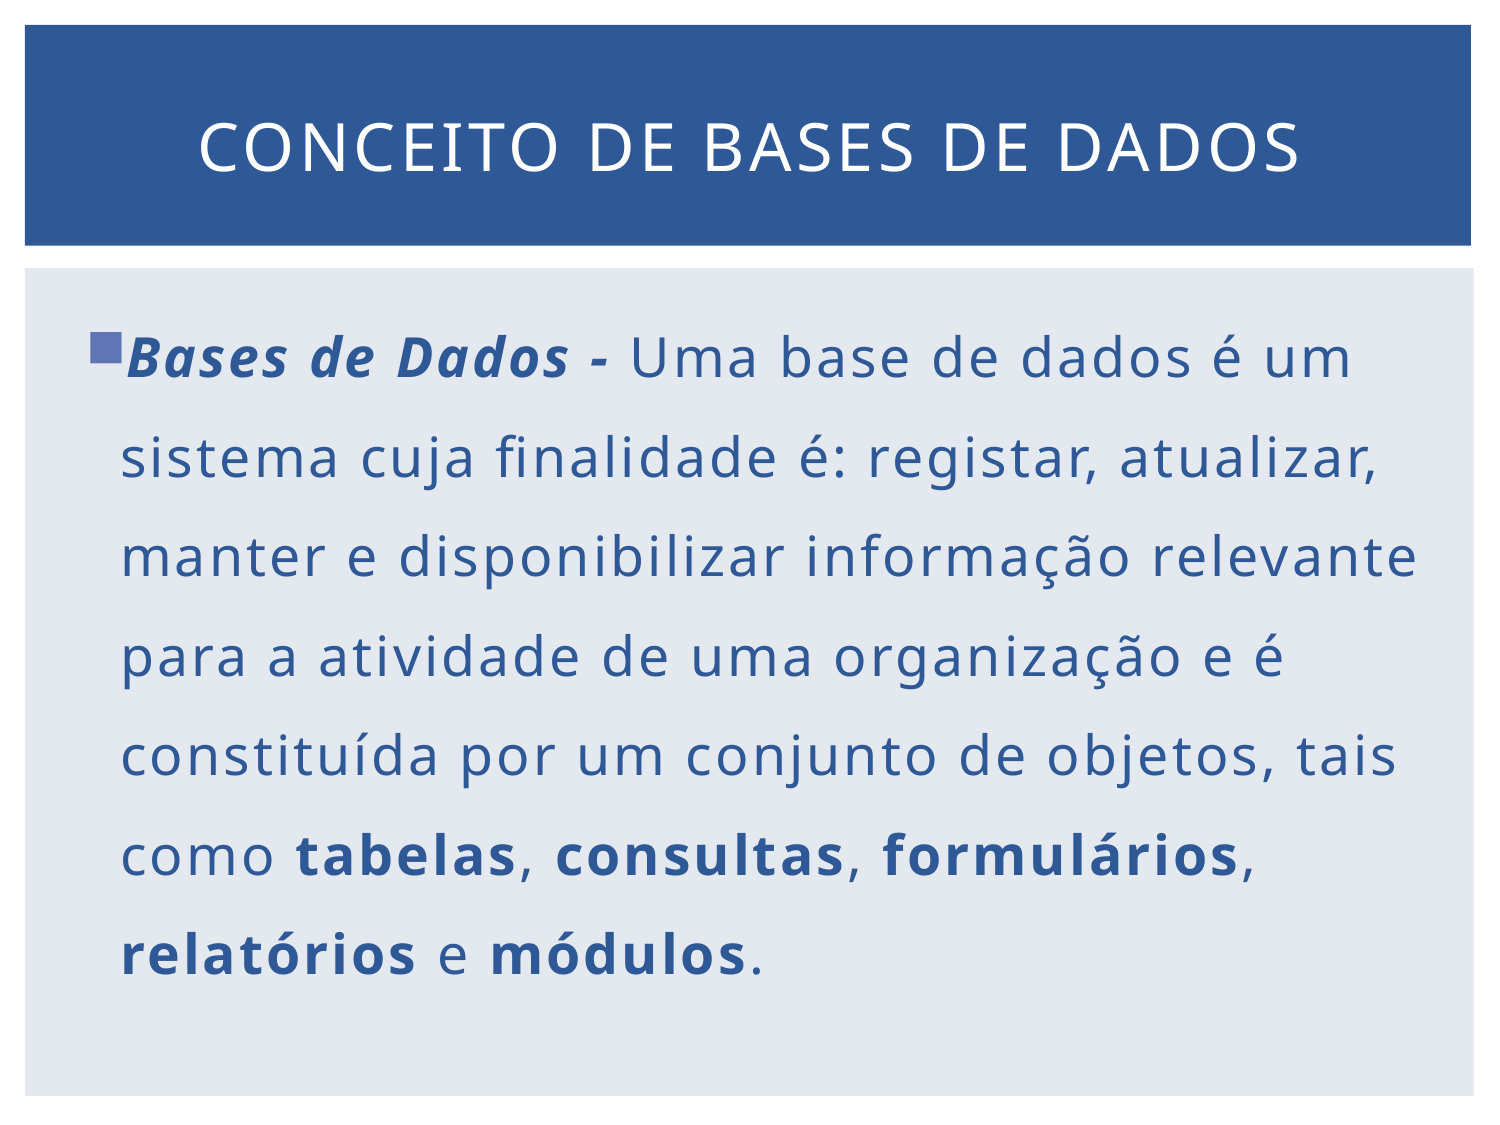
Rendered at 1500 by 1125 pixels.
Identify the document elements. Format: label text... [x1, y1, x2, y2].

list Bases de Dados - Uma base de dados é um sistema cuja finalidade é: registar, atualizar, manter e disponibilizar informação relevante para a atividade de uma organização e é constituída por um conjunto de objetos, tais como tabelas, consultas, formulários, relatórios e módulos. [62, 281, 1442, 1005]
title CONCEITO de bases de dados [62, 58, 1438, 232]
